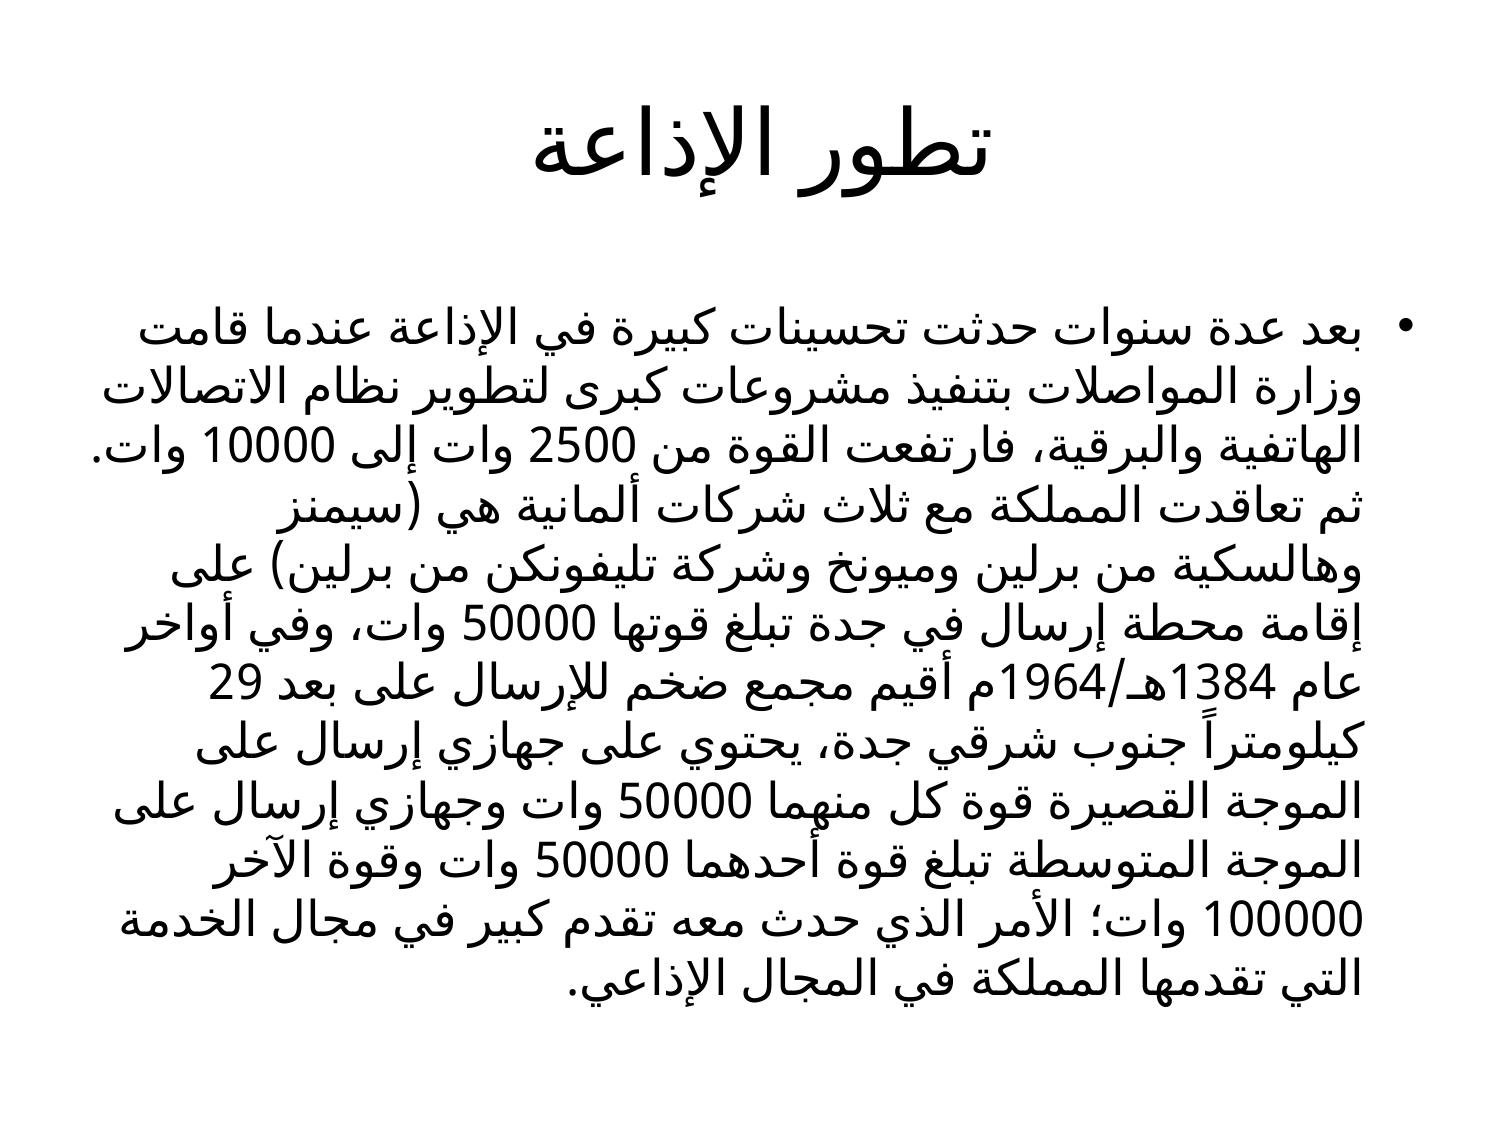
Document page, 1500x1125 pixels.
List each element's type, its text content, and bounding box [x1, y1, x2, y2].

title تطور الإذاعة [75, 45, 1425, 233]
list بعد عدة سنوات حدثت تحسينات كبيرة في الإذاعة عندما قامت وزارة المواصلات بتنفيذ مشروعات كبرى لتطوير نظام الاتصالات الهاتفية والبرقية، فارتفعت القوة من 2500 وات إلى 10000 وات. ثم تعاقدت المملكة مع ثلاث شركات ألمانية هي (سيمنز وهالسكية من برلين وميونخ وشركة تليفونكن من برلين) على إقامة محطة إرسال في جدة تبلغ قوتها 50000 وات، وفي أواخر عام 1384هـ/1964م أقيم مجمع ضخم للإرسال على بعد 29 كيلومتراً جنوب شرقي جدة، يحتوي على جهازي إرسال على الموجة القصيرة قوة كل منهما 50000 وات وجهازي إرسال على الموجة المتوسطة تبلغ قوة أحدهما 50000 وات وقوة الآخر 100000 وات؛ الأمر الذي حدث معه تقدم كبير في مجال الخدمة التي تقدمها المملكة في المجال الإذاعي. [75, 287, 1425, 1025]
